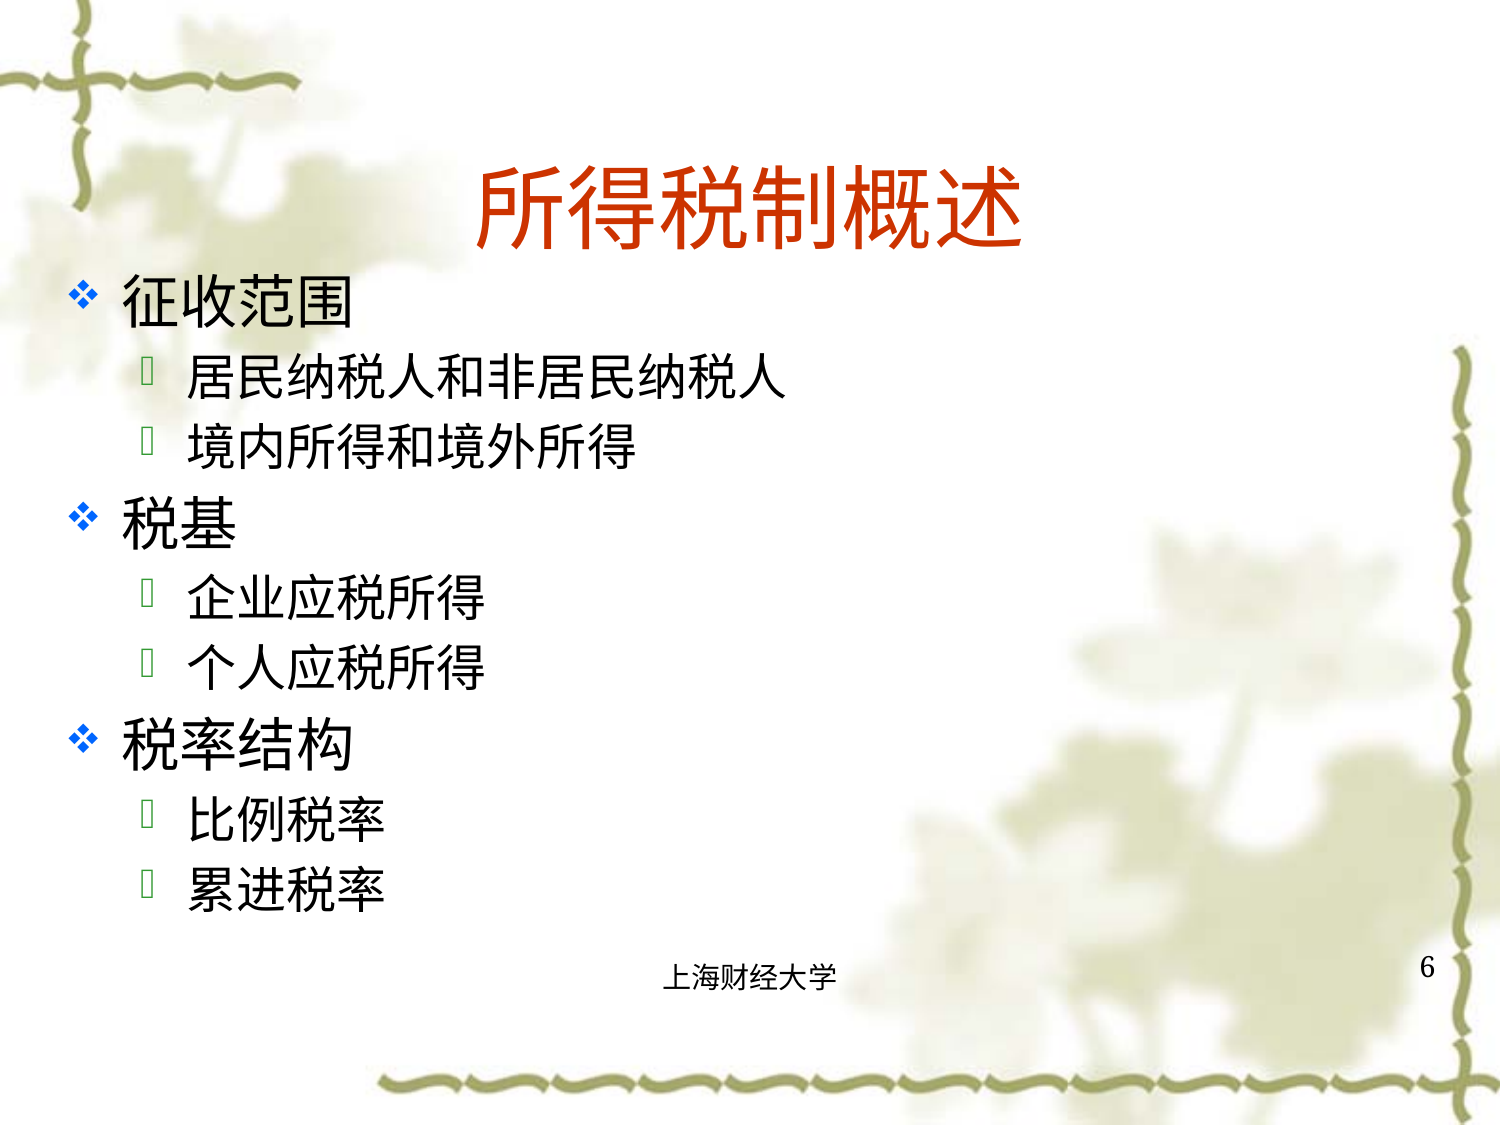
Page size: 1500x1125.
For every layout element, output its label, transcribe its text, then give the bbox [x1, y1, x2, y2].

list 征收范围 居民纳税人和非居民纳税人 境内所得和境外所得 税基 企业应税所得 个人应税所得 税率结构 比例税率 累进税率 [49, 257, 1452, 963]
footer 上海财经大学 [512, 952, 988, 1066]
picture [0, 0, 1500, 1125]
title 所得税制概述 [49, 112, 1451, 257]
slide_number 6 [1074, 940, 1451, 1066]
